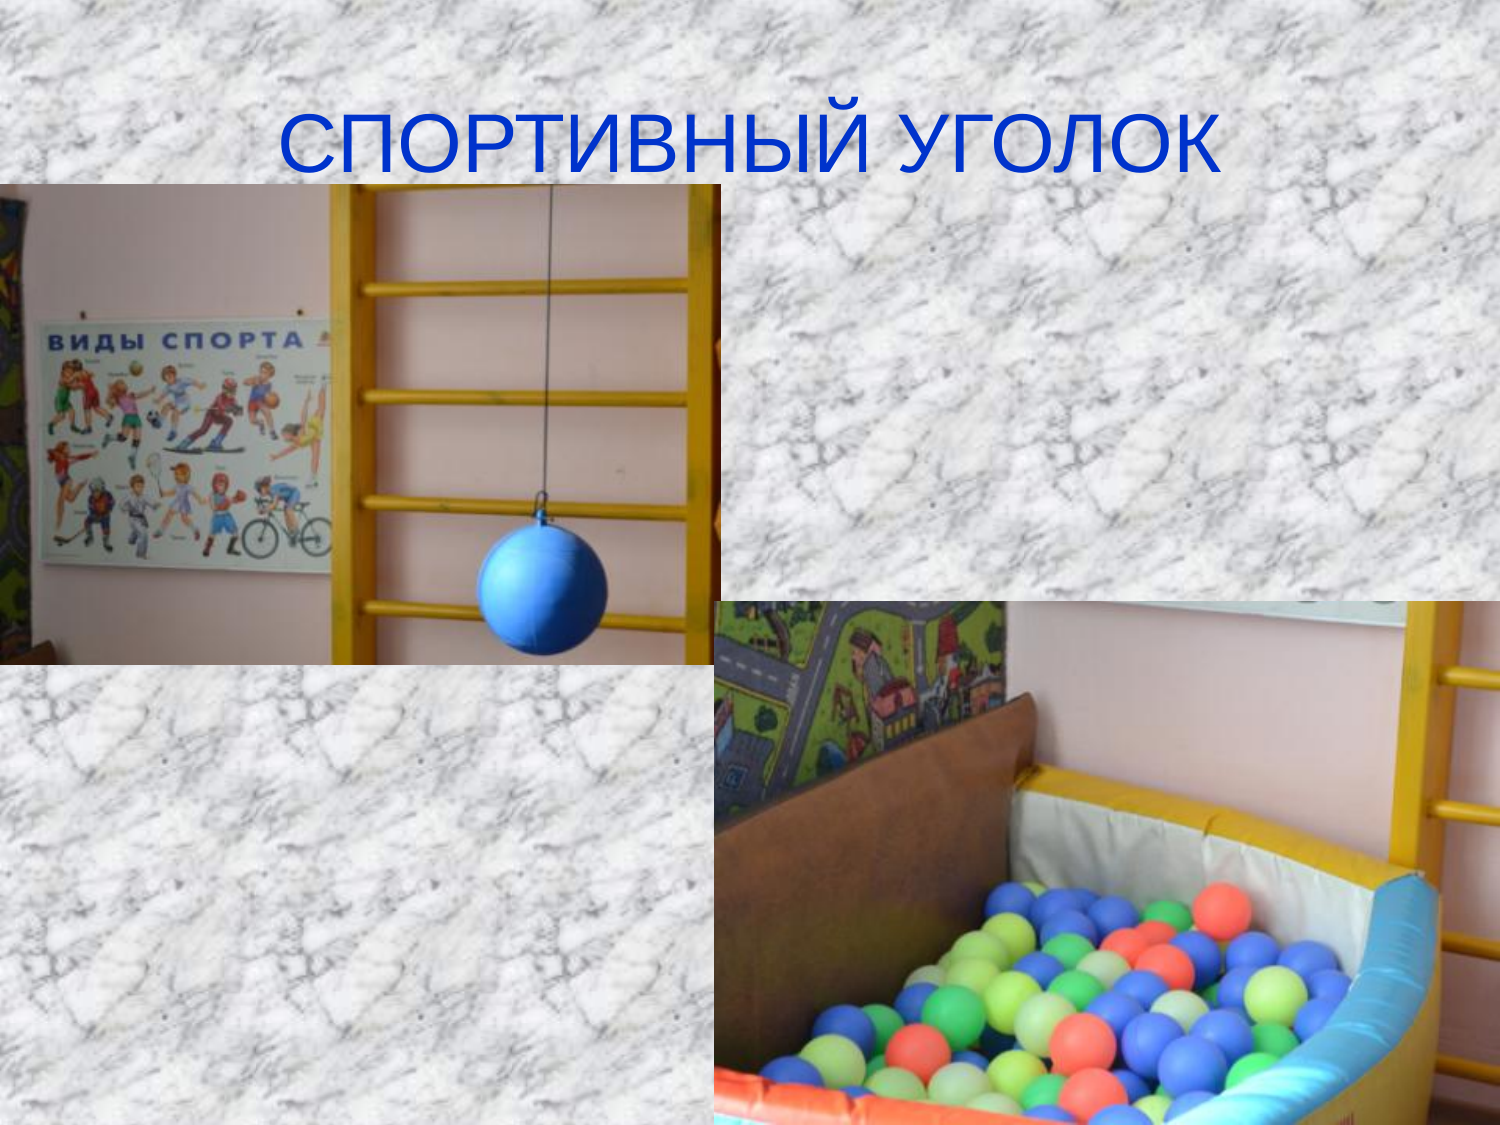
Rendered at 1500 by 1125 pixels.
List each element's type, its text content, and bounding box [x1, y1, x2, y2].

title СПОРТИВНЫЙ УГОЛОК [74, 44, 1426, 233]
picture [0, 0, 1500, 1125]
